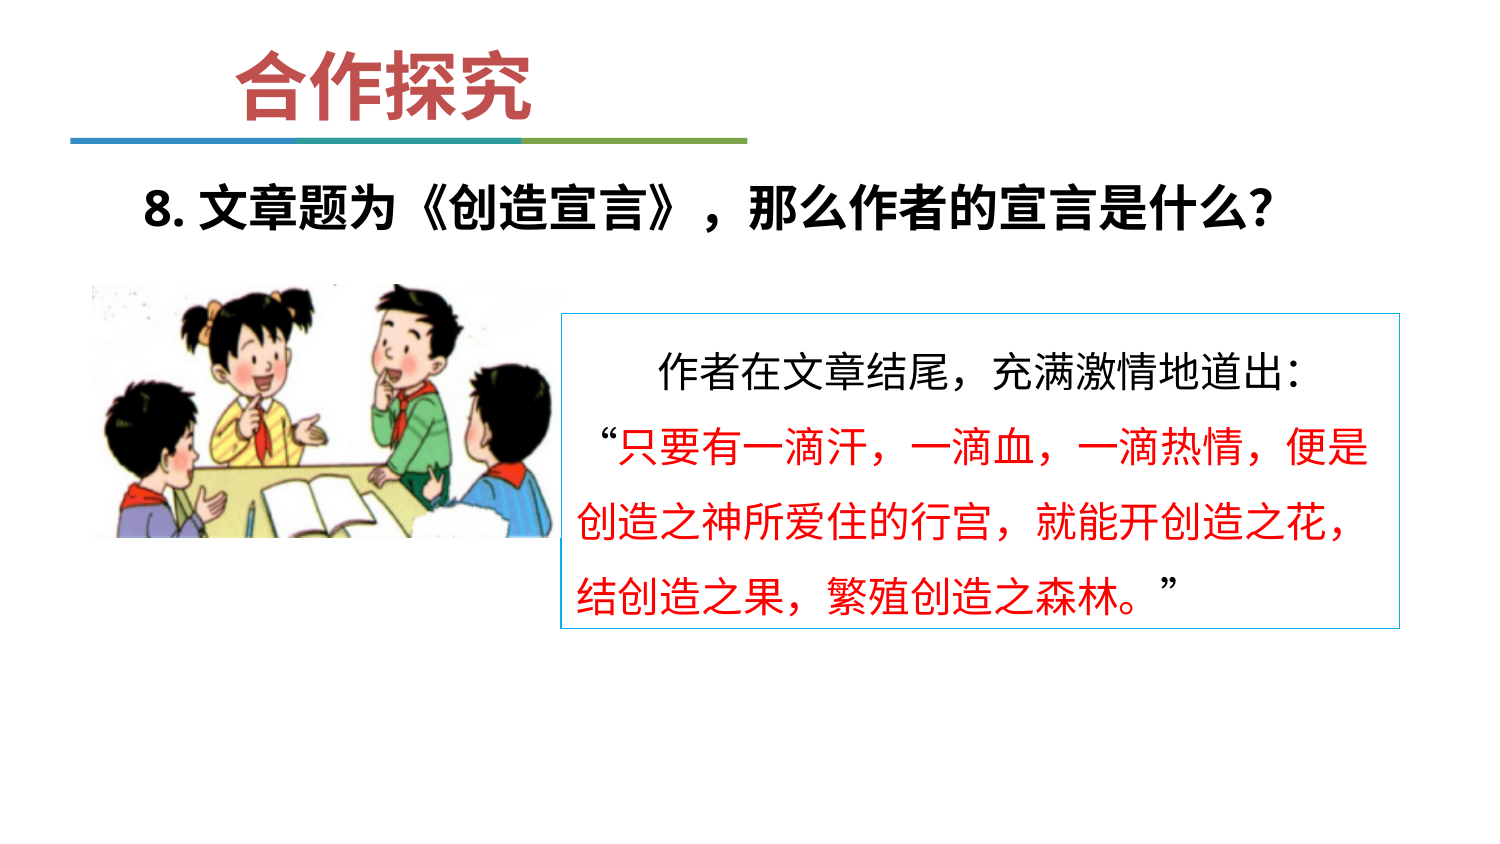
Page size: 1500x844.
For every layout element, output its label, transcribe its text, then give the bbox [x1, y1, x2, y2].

picture [92, 284, 562, 538]
text_box [70, 137, 296, 144]
text_box [296, 137, 522, 144]
text_box 作者在文章结尾，充满激情地道出：“只要有一滴汗，一滴血，一滴热情，便是创造之神所爱住的行宫，就能开创造之花，结创造之果，繁殖创造之森林。” [560, 313, 1400, 629]
text_box [522, 137, 748, 144]
text_box 合作探究 [218, 31, 612, 137]
text_box 8.文章题为《创造宣言》，那么作者的宣言是什么？ [84, 168, 1270, 244]
